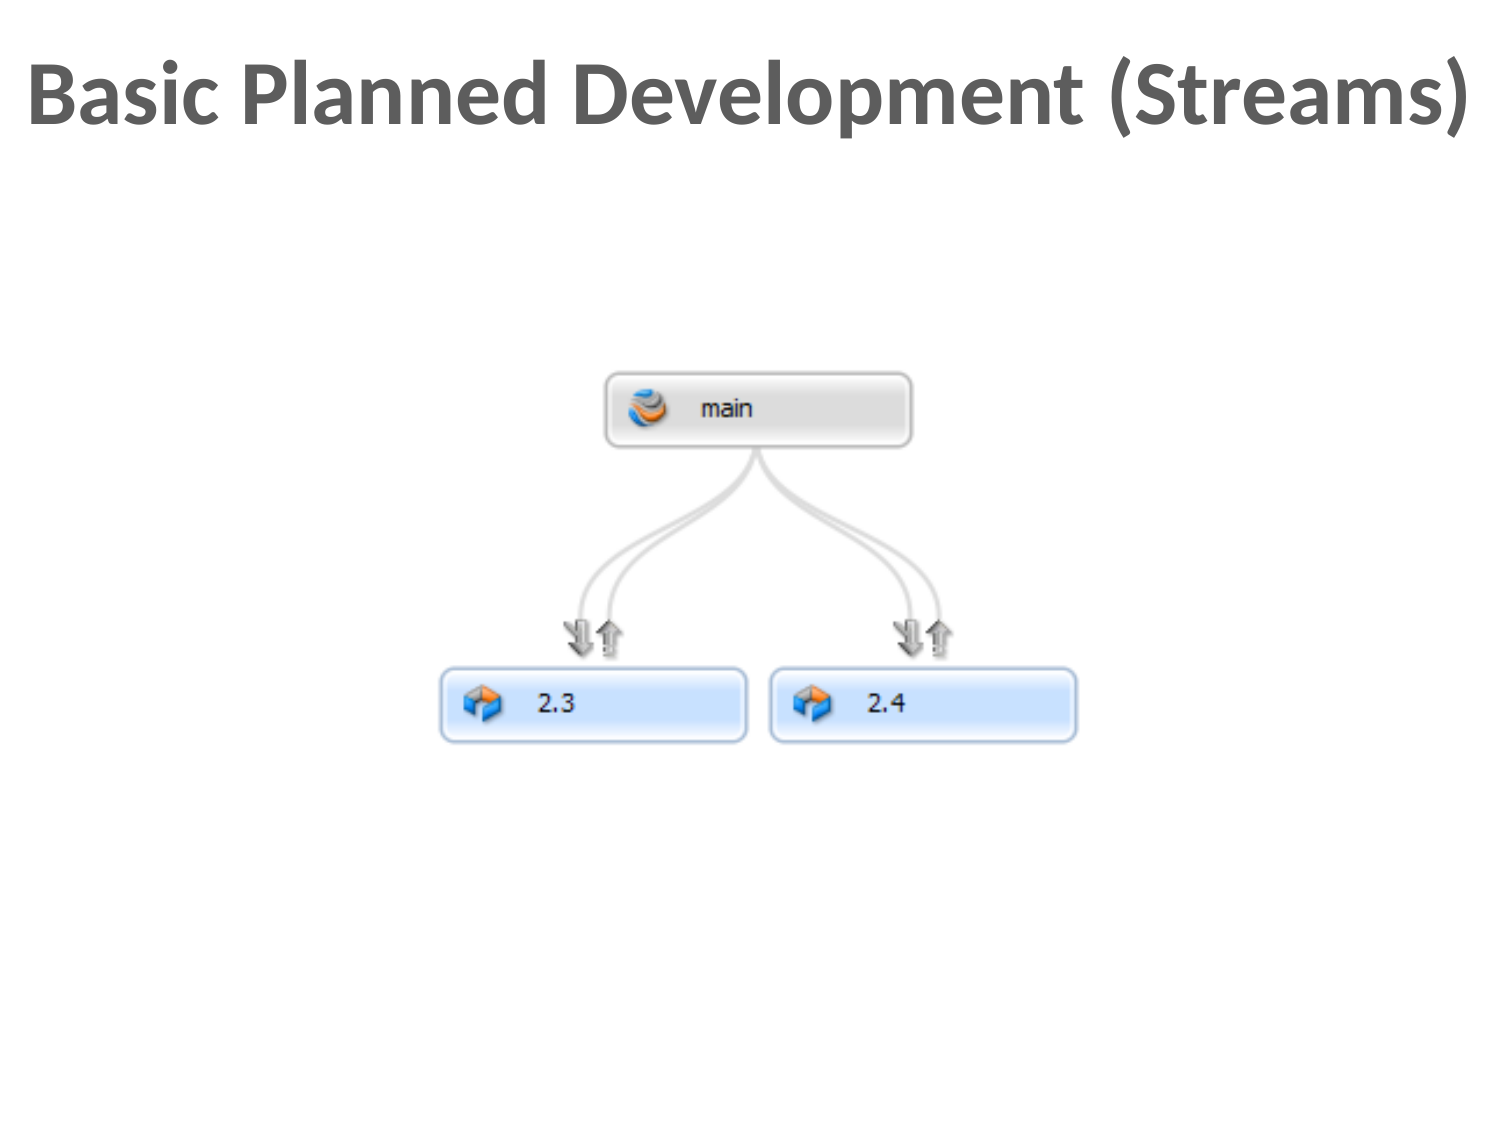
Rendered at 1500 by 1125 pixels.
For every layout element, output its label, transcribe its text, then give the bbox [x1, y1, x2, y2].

text_box Basic Planned Development (Streams) [0, 24, 1500, 150]
picture [339, 262, 1161, 829]
